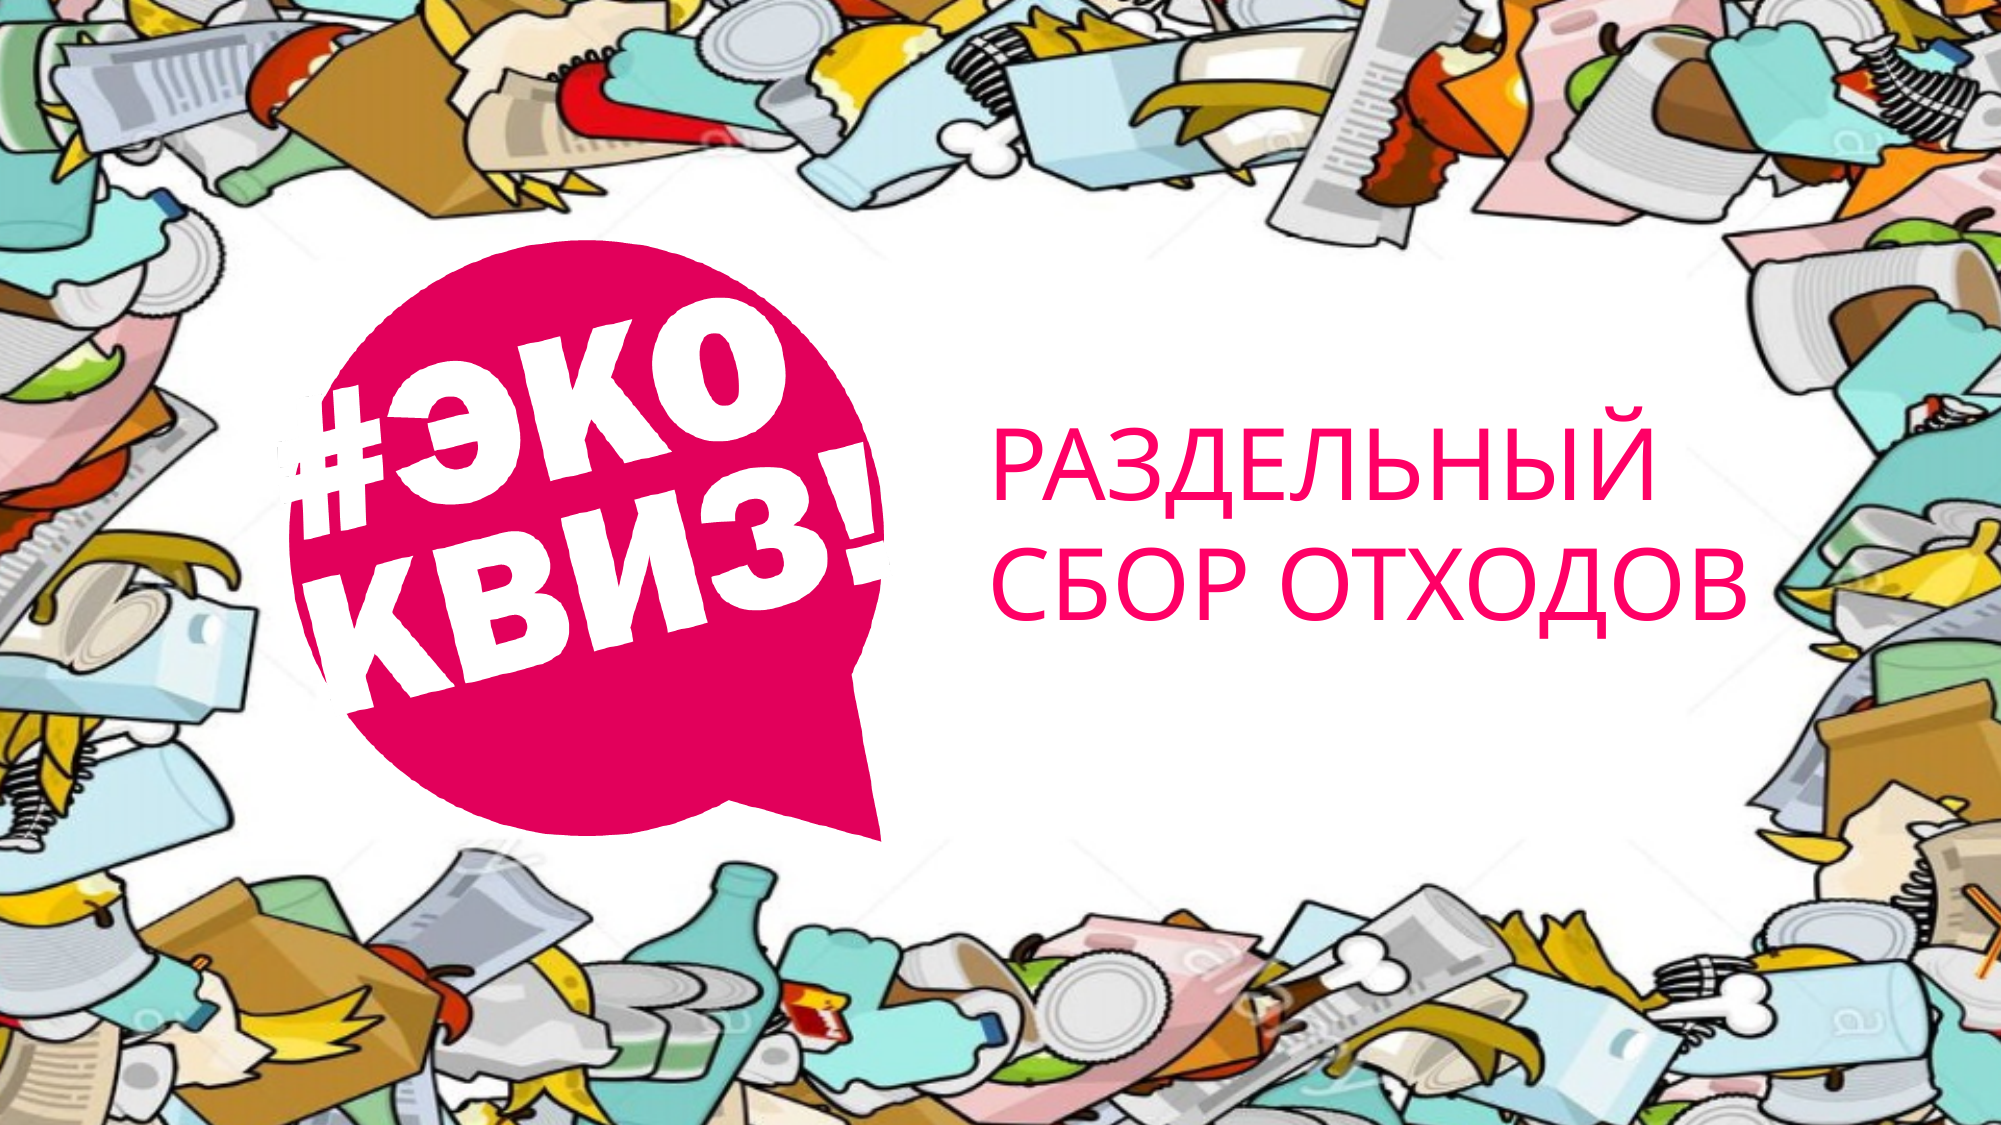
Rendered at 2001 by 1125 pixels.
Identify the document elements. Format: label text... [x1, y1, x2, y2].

text_box РАЗДЕЛЬНЫЙ СБОР ОТХОДОВ [1566, 392, 1767, 648]
picture [0, 0, 2001, 1125]
